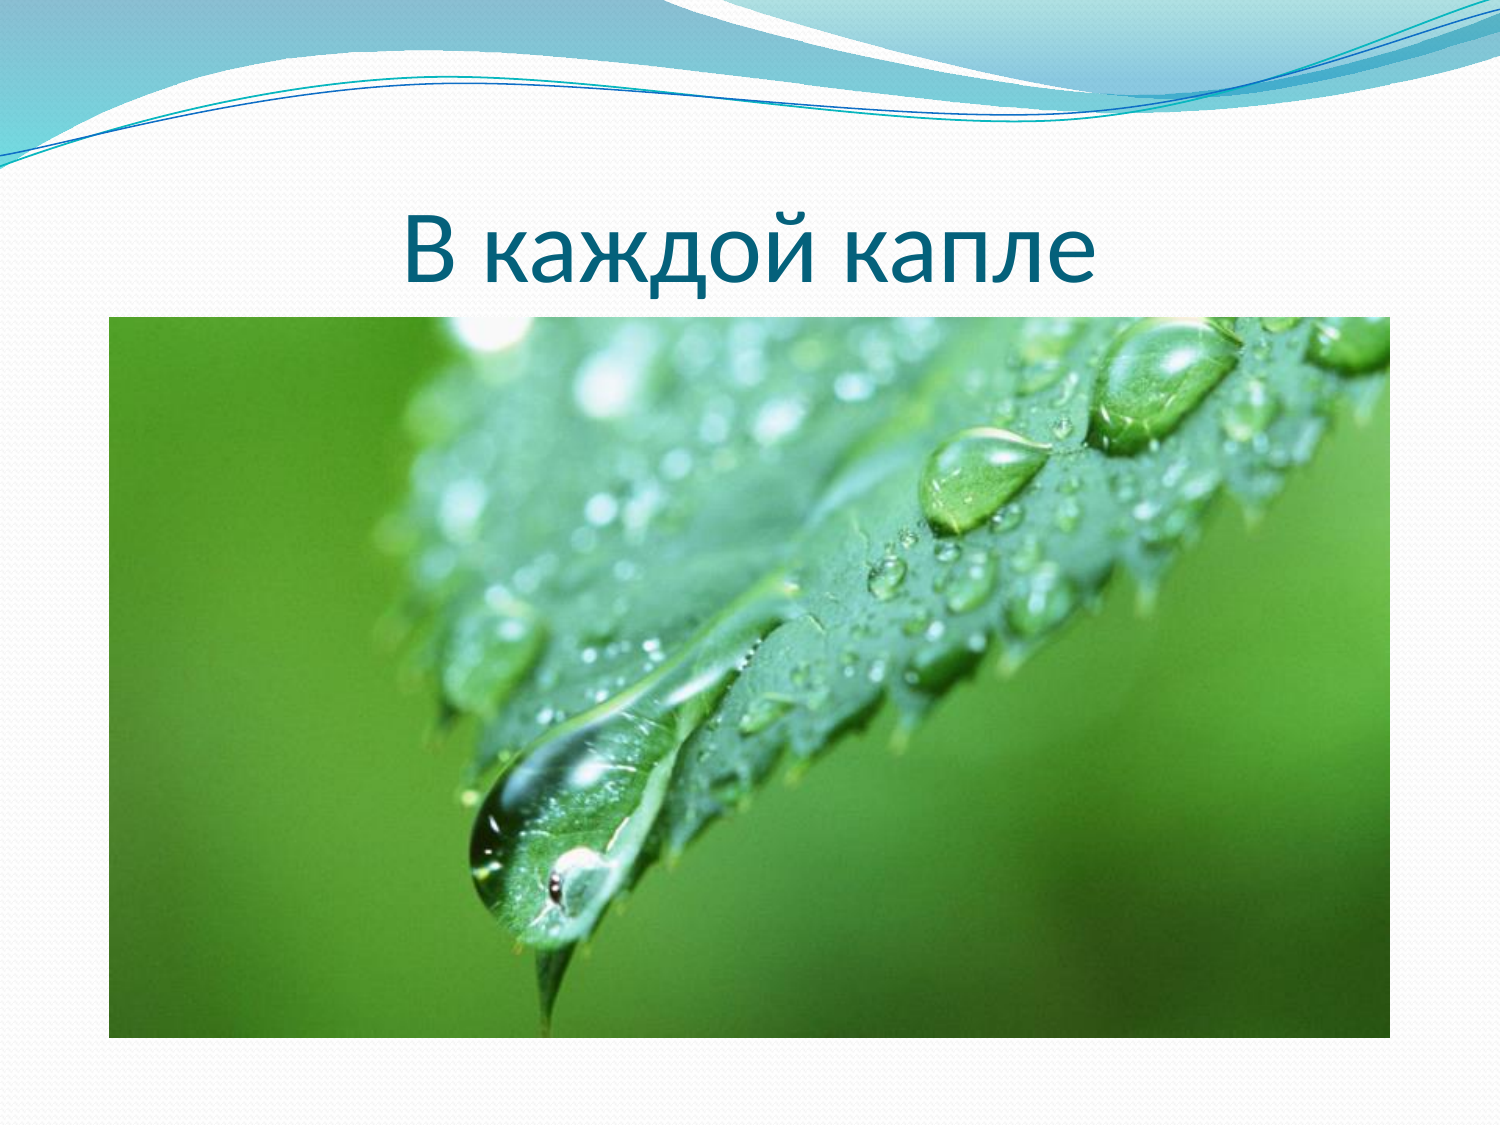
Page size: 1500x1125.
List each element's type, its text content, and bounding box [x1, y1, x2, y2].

title В каждой капле [75, 115, 1425, 303]
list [109, 317, 1391, 1038]
